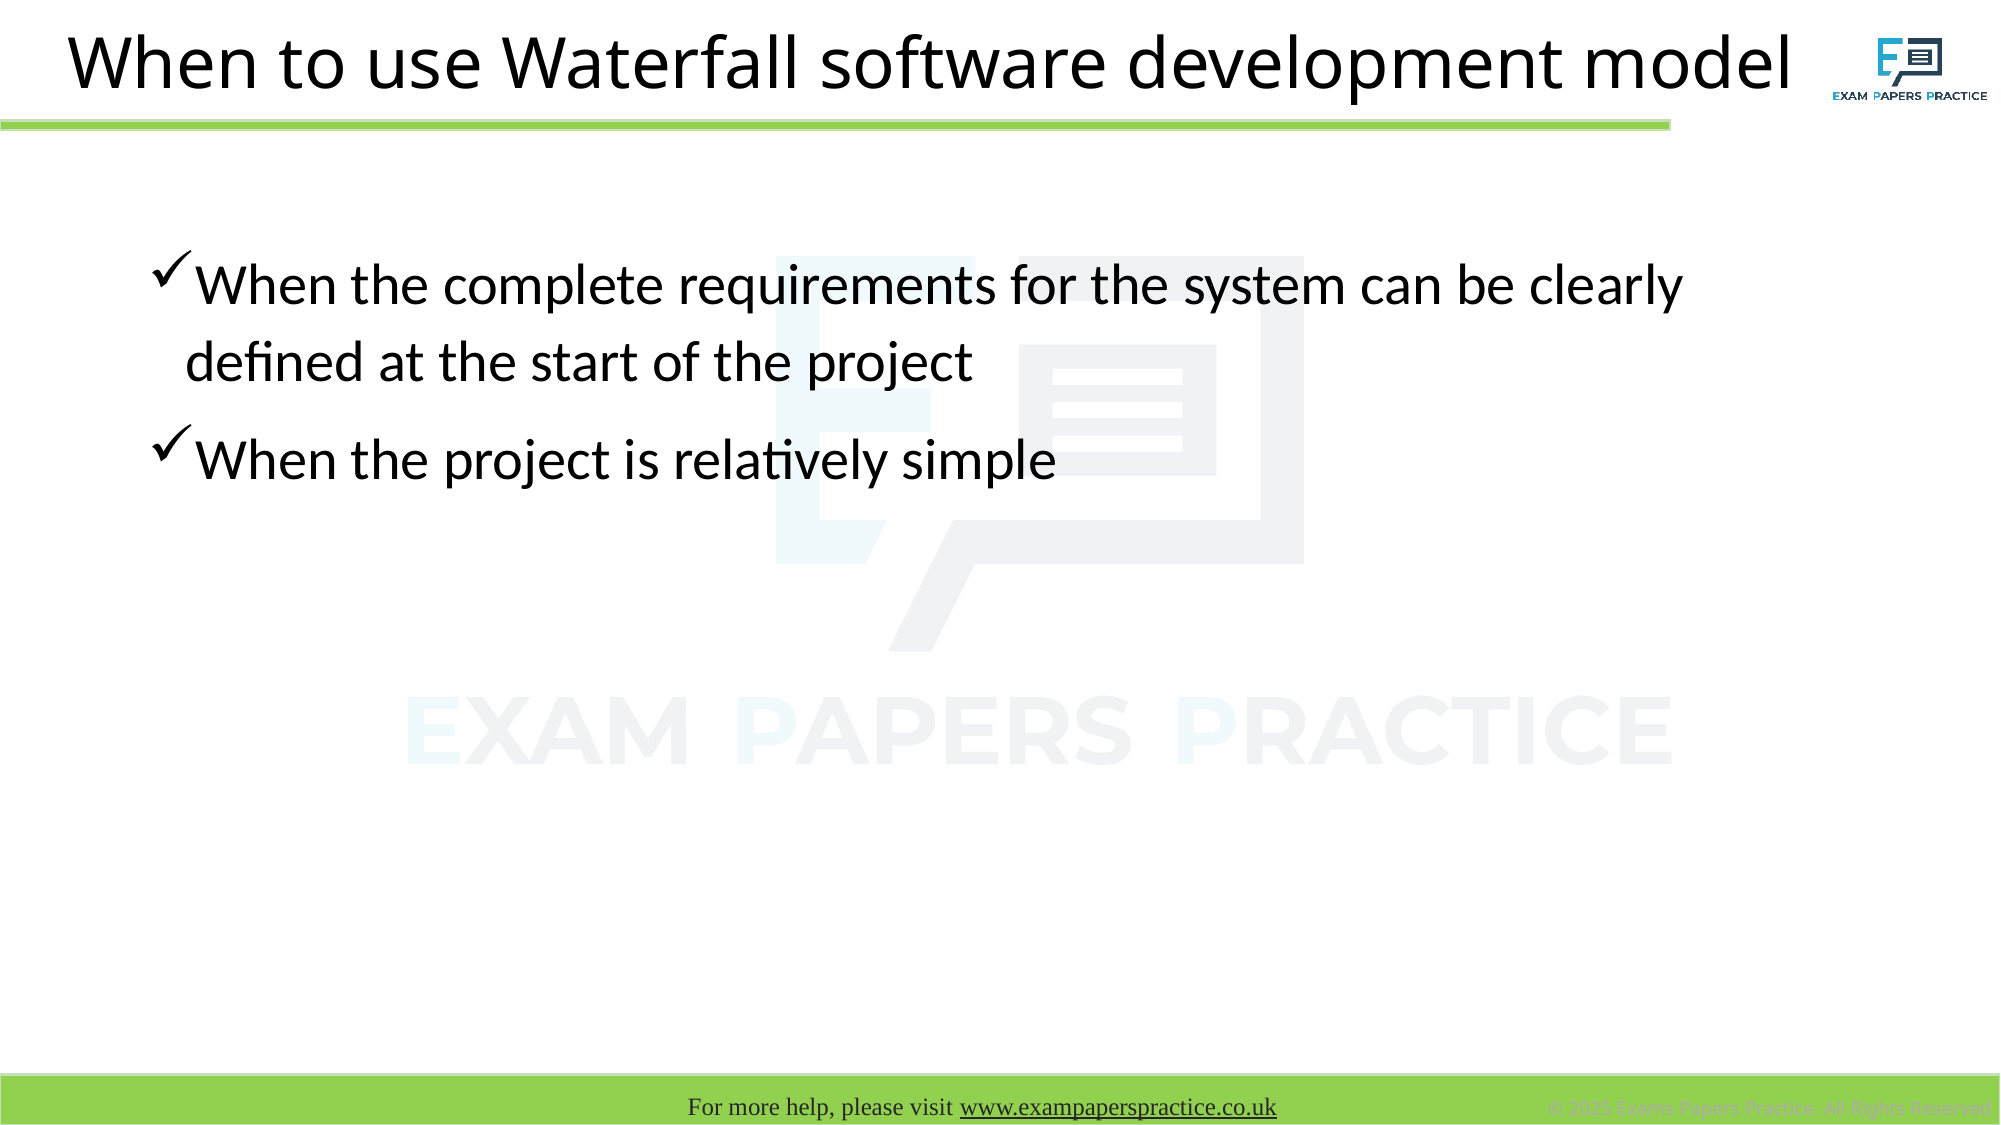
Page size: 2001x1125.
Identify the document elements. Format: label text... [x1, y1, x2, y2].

title When to use Waterfall software development model [52, 11, 1858, 121]
list When the complete requirements for the system can be clearly defined at the start of the project When the project is relatively simple [132, 232, 1858, 946]
